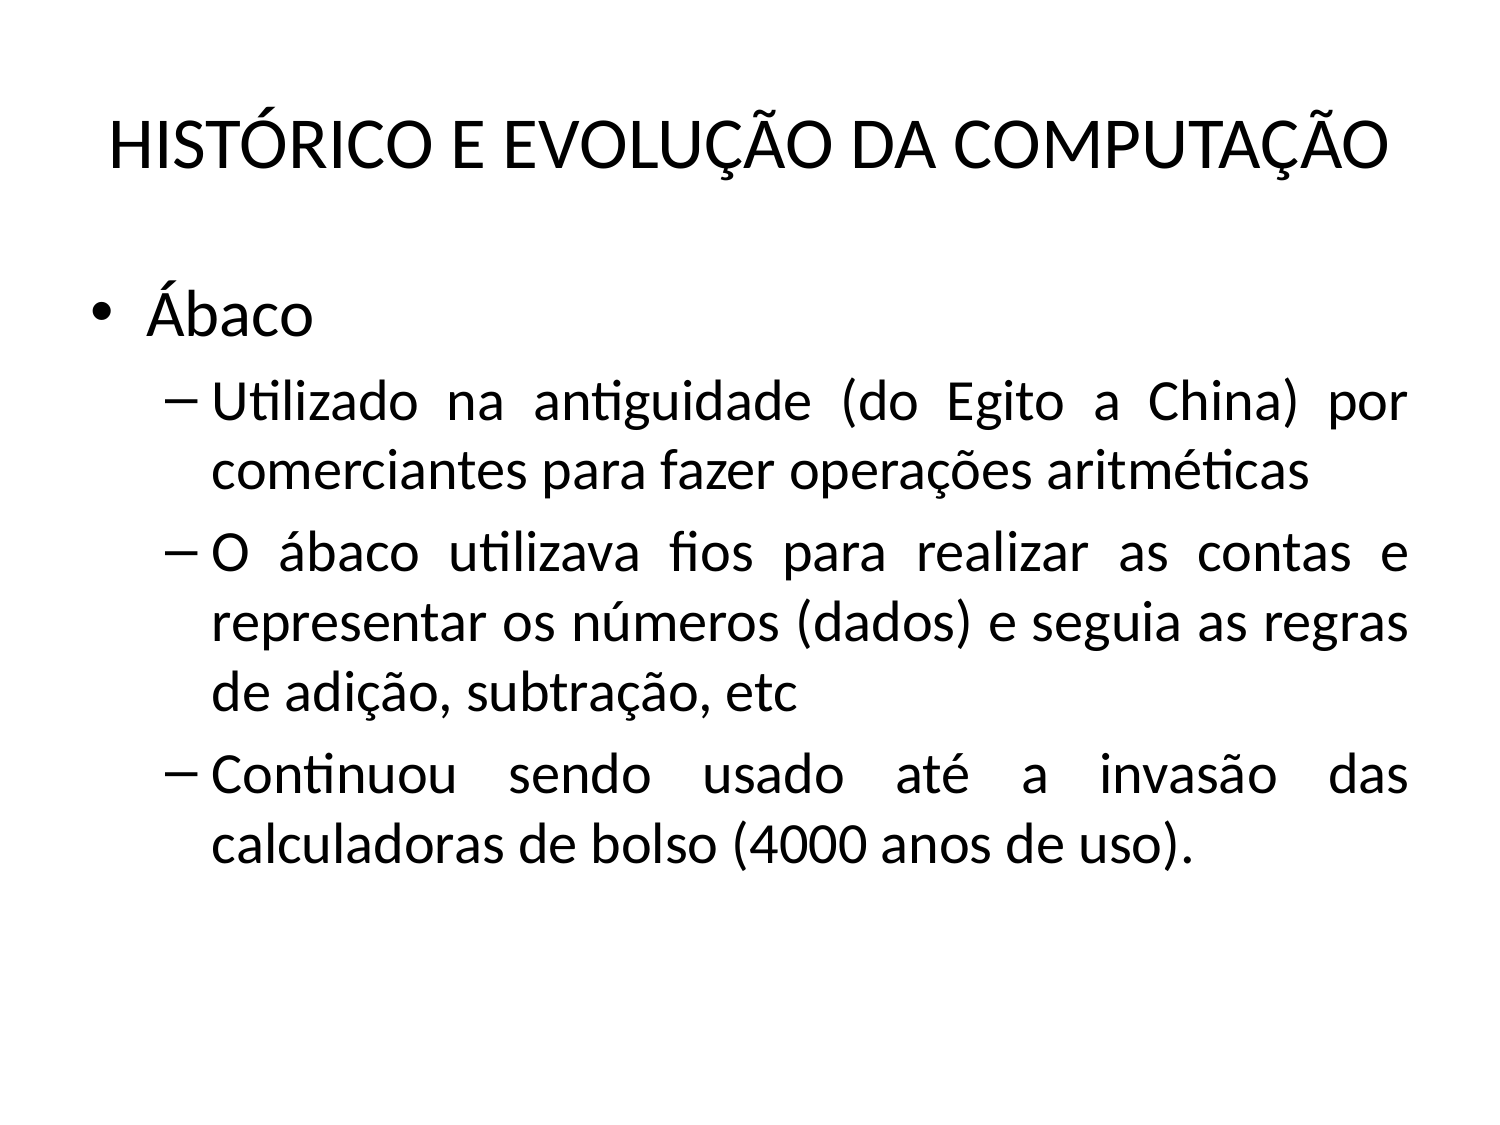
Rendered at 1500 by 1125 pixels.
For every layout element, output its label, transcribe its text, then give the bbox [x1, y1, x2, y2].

title HISTÓRICO E EVOLUÇÃO DA COMPUTAÇÃO [75, 45, 1425, 233]
list Ábaco Utilizado na antiguidade (do Egito a China) por comerciantes para fazer operações aritméticas O ábaco utilizava fios para realizar as contas e representar os números (dados) e seguia as regras de adição, subtração, etc Continuou sendo usado até a invasão das calculadoras de bolso (4000 anos de uso). [75, 262, 1425, 1005]
